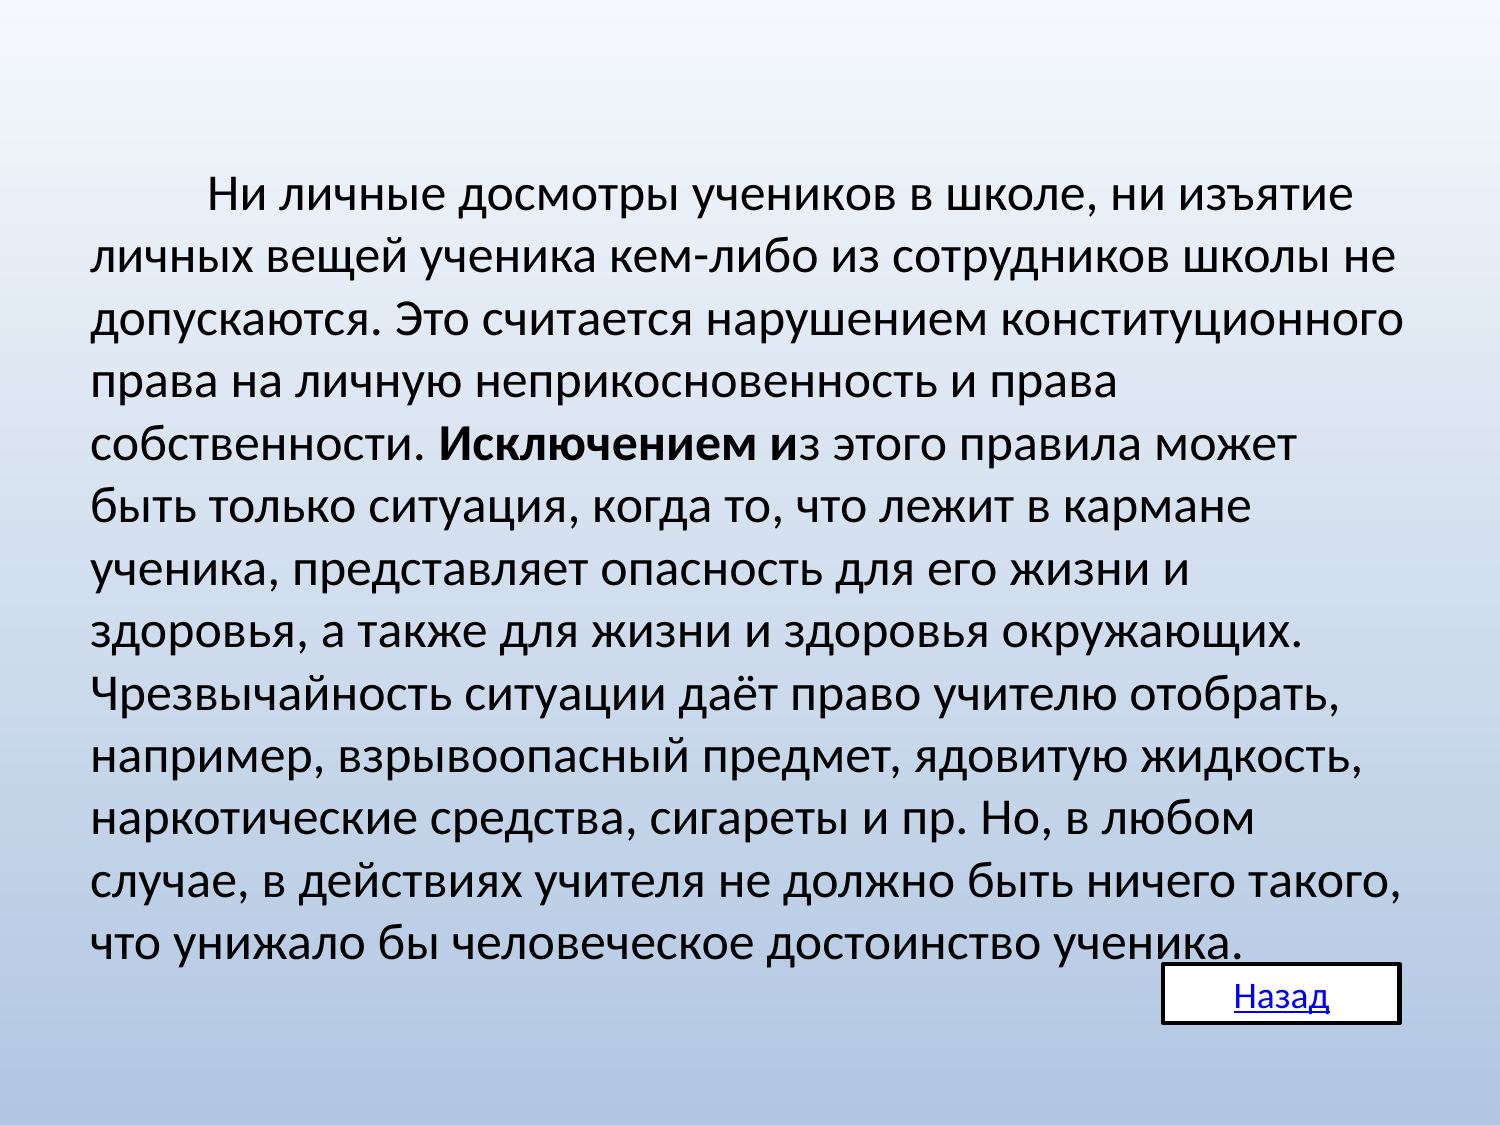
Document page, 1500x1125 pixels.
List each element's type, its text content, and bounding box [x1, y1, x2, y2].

text_box Назад [1161, 962, 1402, 1025]
list Ни личные досмотры учеников в школе, ни изъятие личных вещей ученика кем-либо из сотрудников школы не допускаются. Это считается нарушением конституционного права на личную неприкосновенность и права собственности. Исключением из этого правила может быть только ситуация, когда то, что лежит в кармане ученика, представляет опасность для его жизни и здоровья, а также для жизни и здоровья окружающих. Чрезвычайность ситуации даёт право учителю отобрать, например, взрывоопасный предмет, ядовитую жидкость, наркотические средства, сигареты и пр. Но, в любом случае, в действиях учителя не должно быть ничего такого, что унижало бы человеческое достоинство ученика. [75, 78, 1425, 1005]
